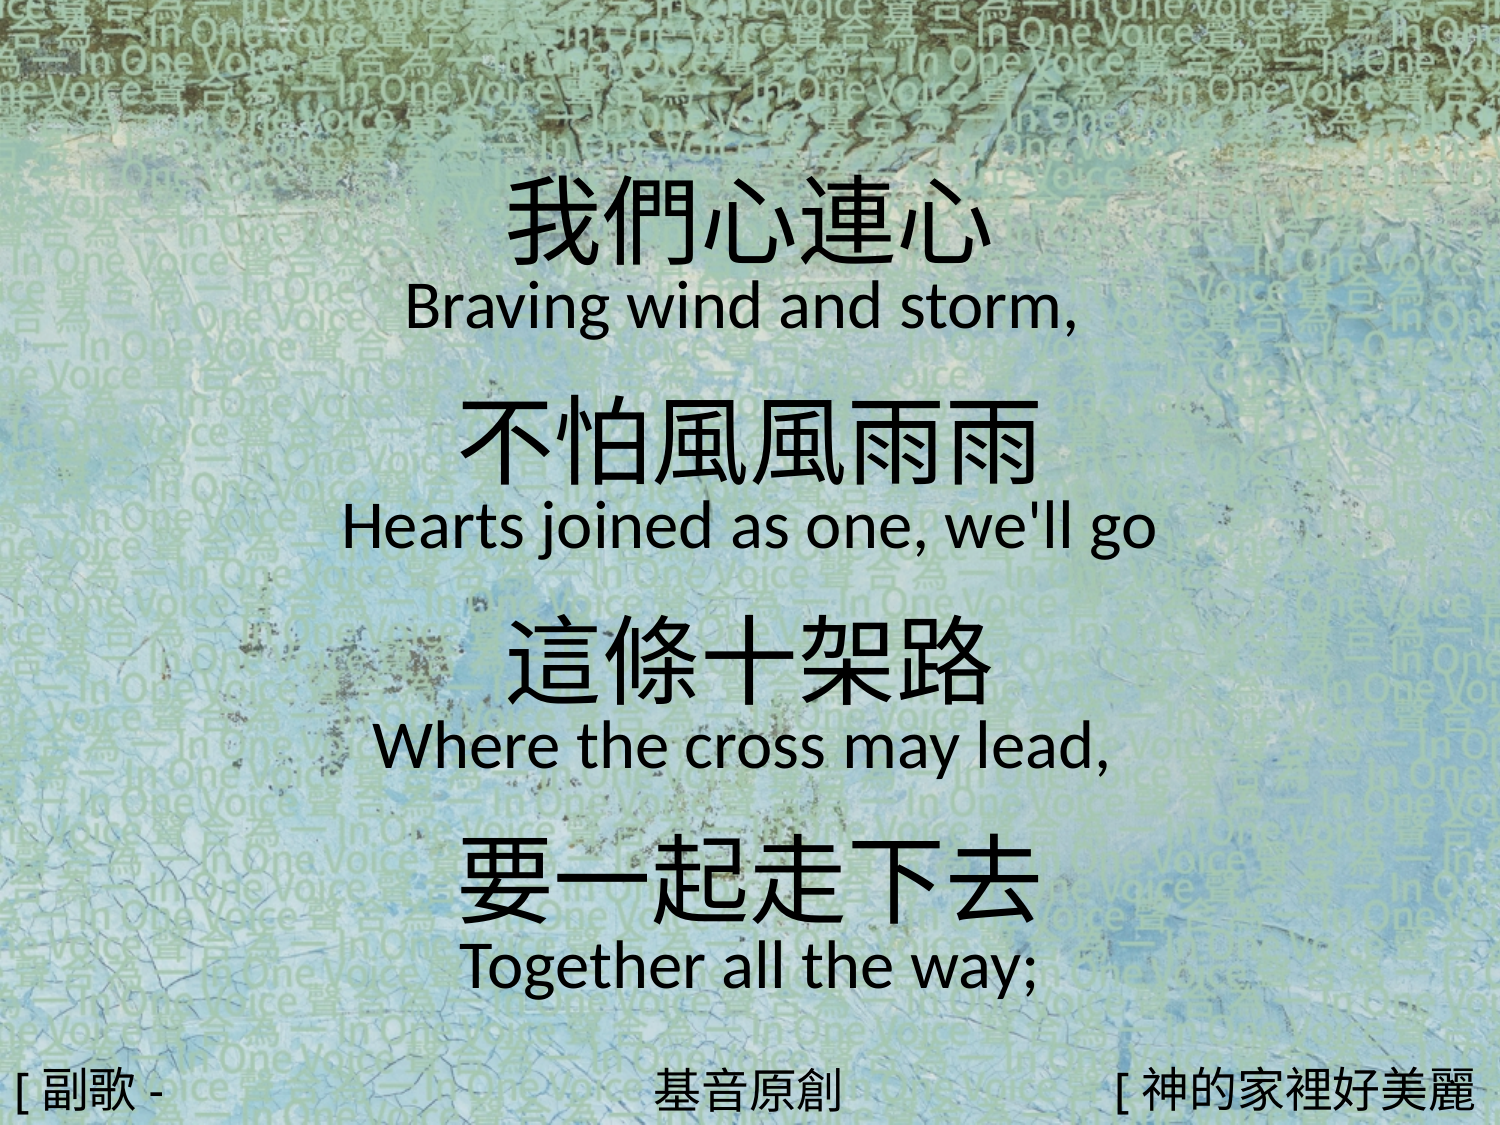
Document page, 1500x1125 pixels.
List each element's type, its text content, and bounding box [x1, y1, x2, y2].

text_box 基音原創 [0, 1053, 1499, 1125]
text_box 我們心連心 Braving wind and storm, 不怕風風雨雨 Hearts joined as one, we'll go 這條十架路 Where the cross may lead, 要一起走下去 Together all the way; [0, 174, 1500, 914]
